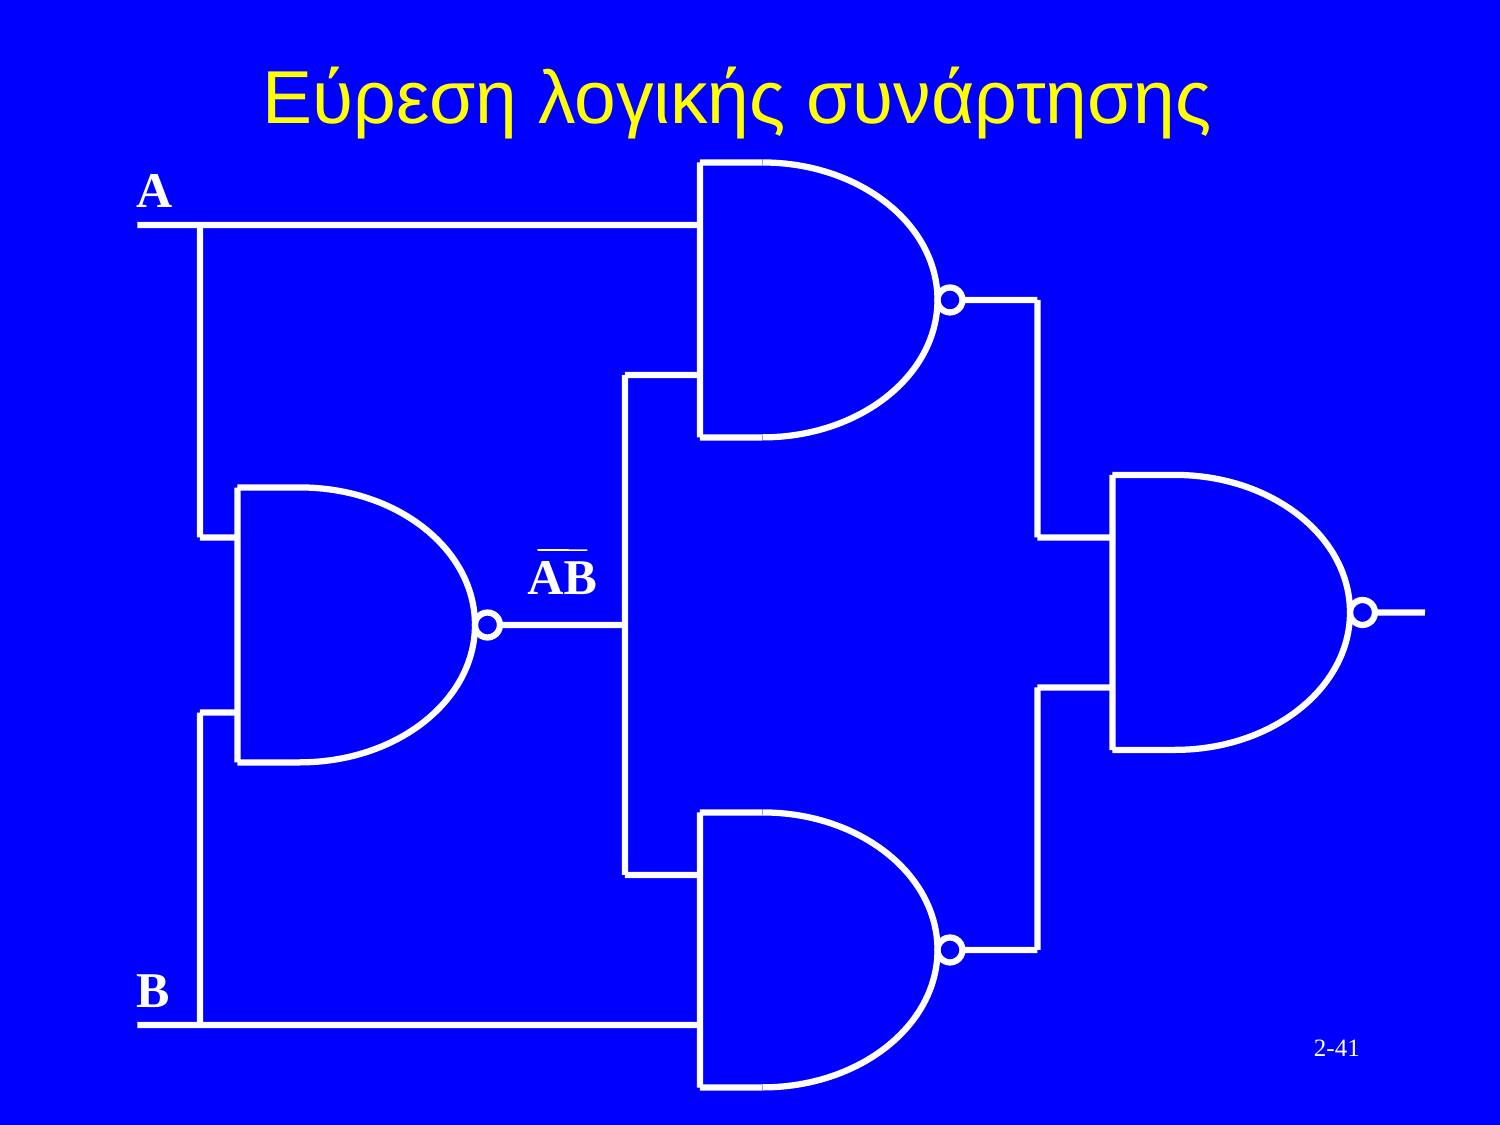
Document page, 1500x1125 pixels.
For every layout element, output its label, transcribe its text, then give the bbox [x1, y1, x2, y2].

title Εύρεση λογικής συνάρτησης [99, 0, 1376, 188]
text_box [699, 162, 963, 438]
text_box Α [121, 149, 188, 225]
text_box Β [121, 949, 185, 1025]
text_box ΑΒ [512, 537, 612, 613]
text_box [1112, 474, 1376, 751]
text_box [699, 812, 963, 1088]
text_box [237, 487, 501, 763]
